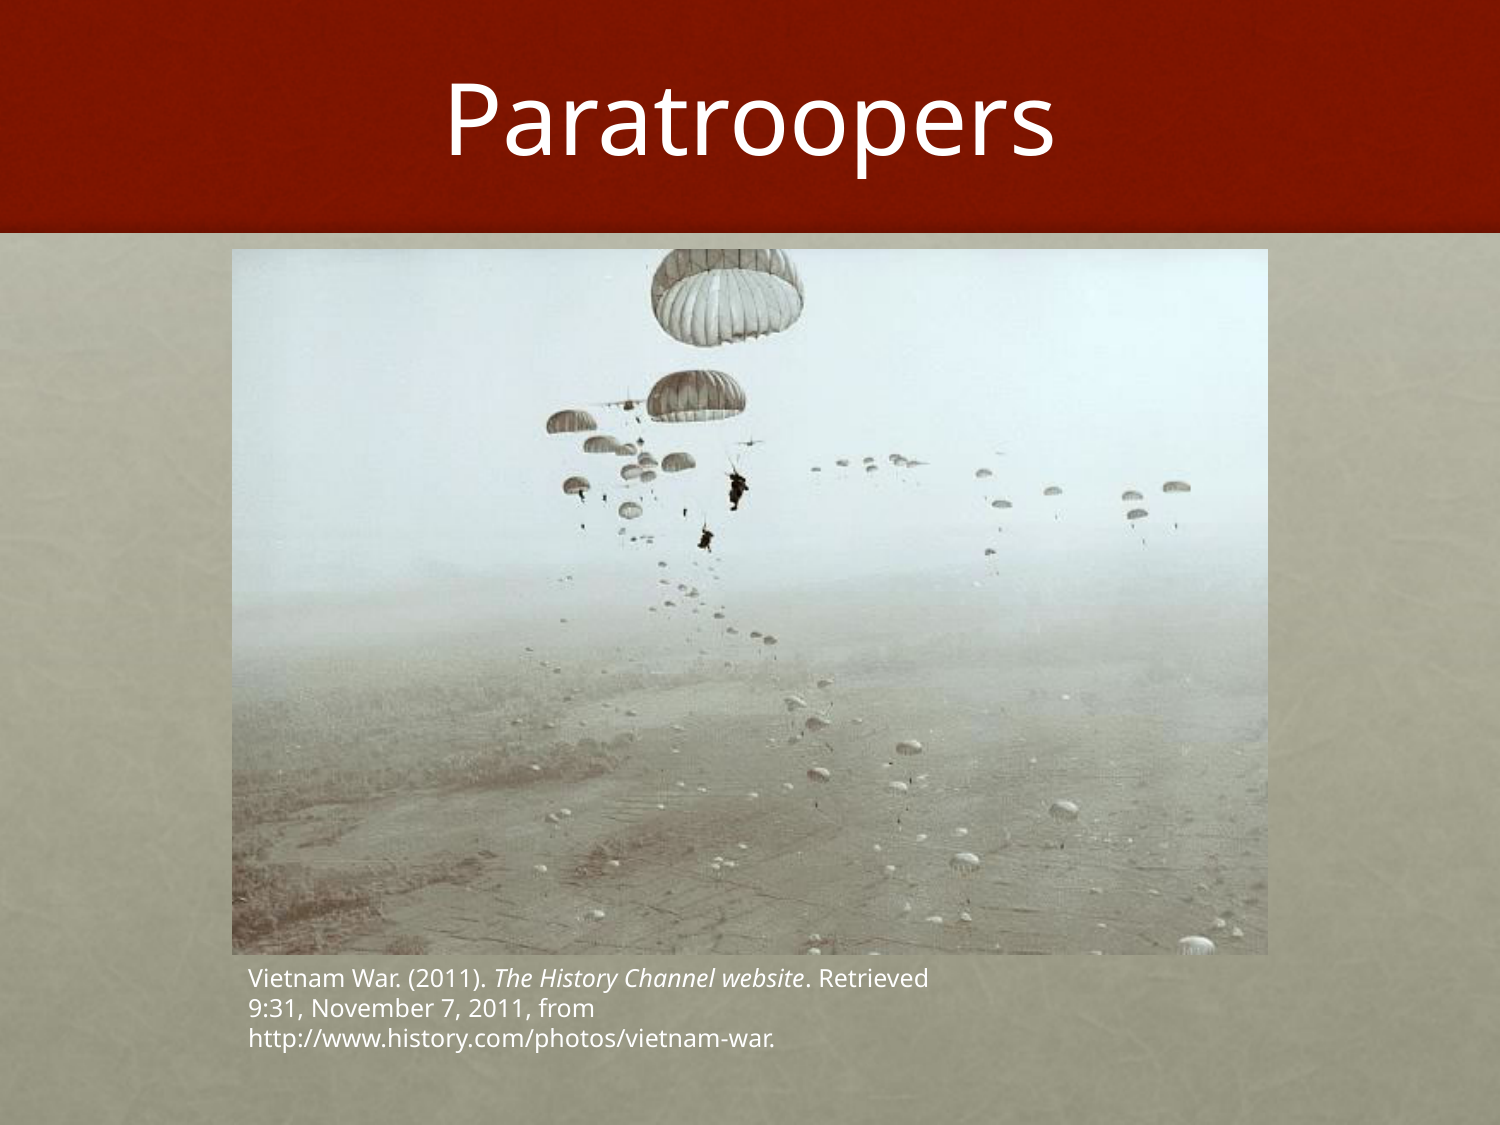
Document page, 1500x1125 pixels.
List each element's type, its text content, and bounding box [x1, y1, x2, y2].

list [127, 249, 1373, 956]
picture [0, 214, 1500, 1125]
text_box Vietnam War. (2011). The History Channel website. Retrieved 9:31, November 7, 2011, from http://www.history.com/photos/vietnam-war. [233, 992, 984, 1060]
title Paratroopers [127, 10, 1372, 221]
